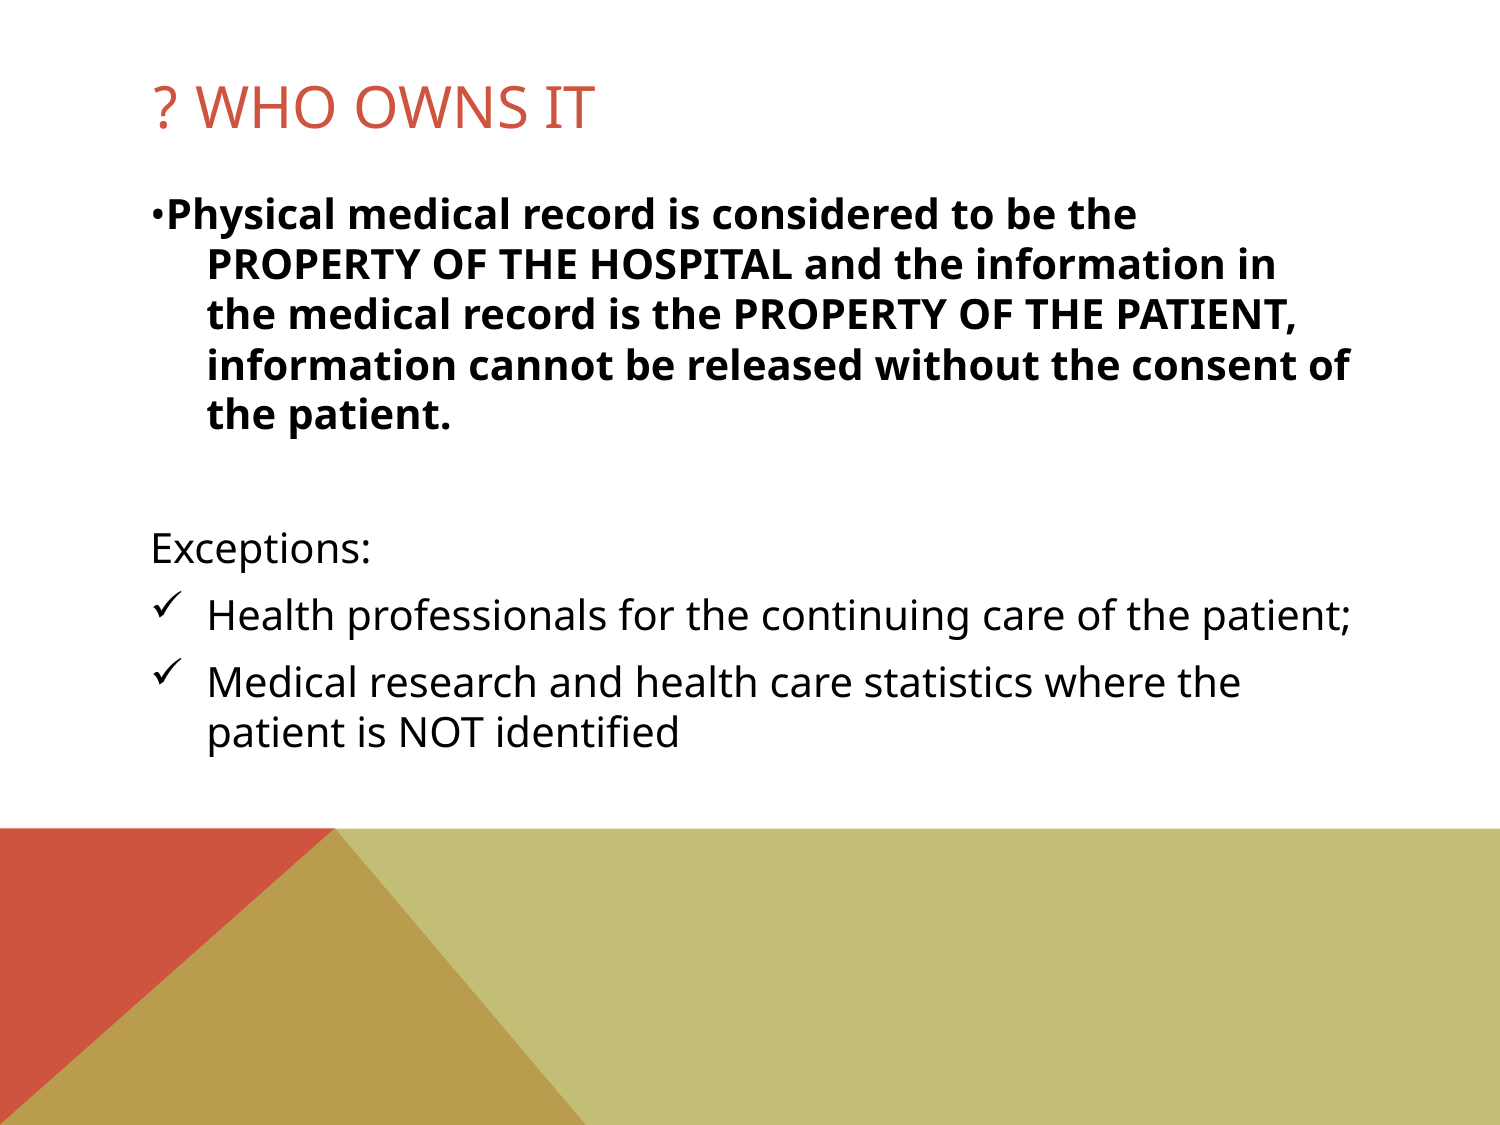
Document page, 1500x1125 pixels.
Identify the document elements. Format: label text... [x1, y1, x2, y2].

title Who owns it ? [135, 60, 1369, 150]
list •Physical medical record is considered to be the PROPERTY OF THE HOSPITAL and the information in the medical record is the PROPERTY OF THE PATIENT, information cannot be released without the consent of the patient. Exceptions: Health professionals for the continuing care of the patient; Medical research and health care statistics where the patient is NOT identified [135, 180, 1369, 811]
